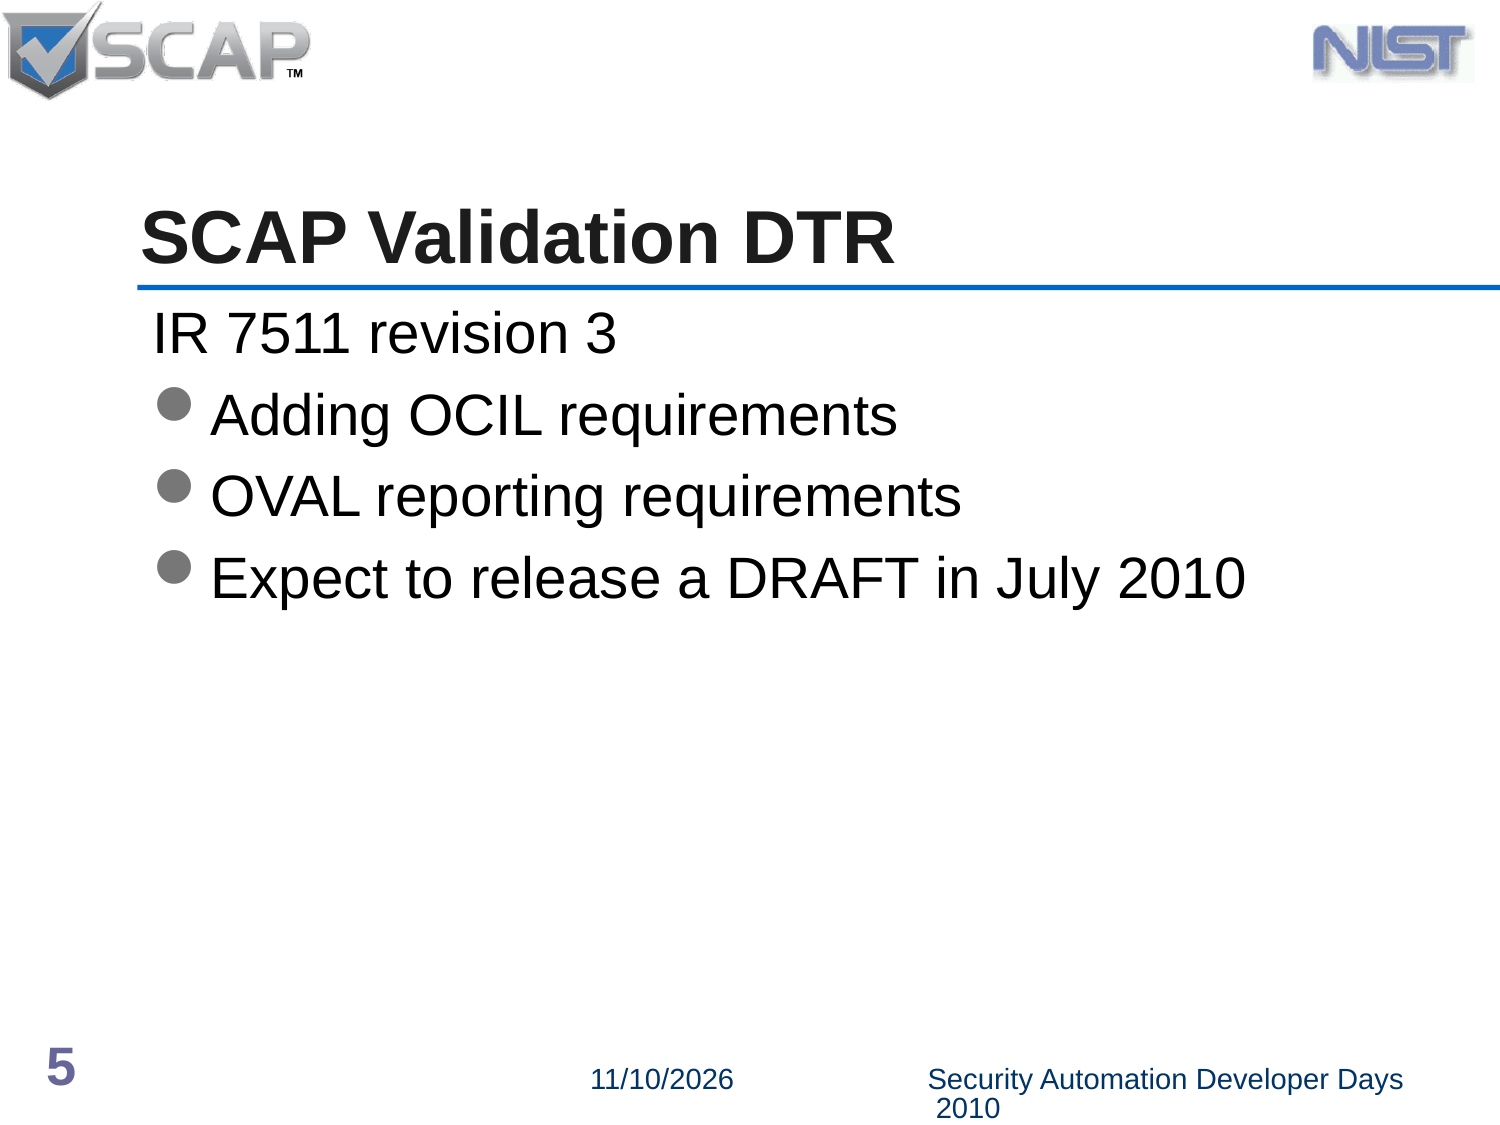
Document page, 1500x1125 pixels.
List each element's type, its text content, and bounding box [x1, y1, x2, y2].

picture [1312, 24, 1475, 83]
slide_number 5 [13, 1023, 111, 1105]
footer Security Automation Developer Days 2010 [912, 1024, 1426, 1104]
title SCAP Validation DTR [124, 99, 1426, 288]
list IR 7511 revision 3 Adding OCIL requirements OVAL reporting requirements Expect to release a DRAFT in July 2010 [137, 287, 1400, 1026]
picture [0, 0, 313, 103]
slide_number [399, 1024, 750, 1104]
